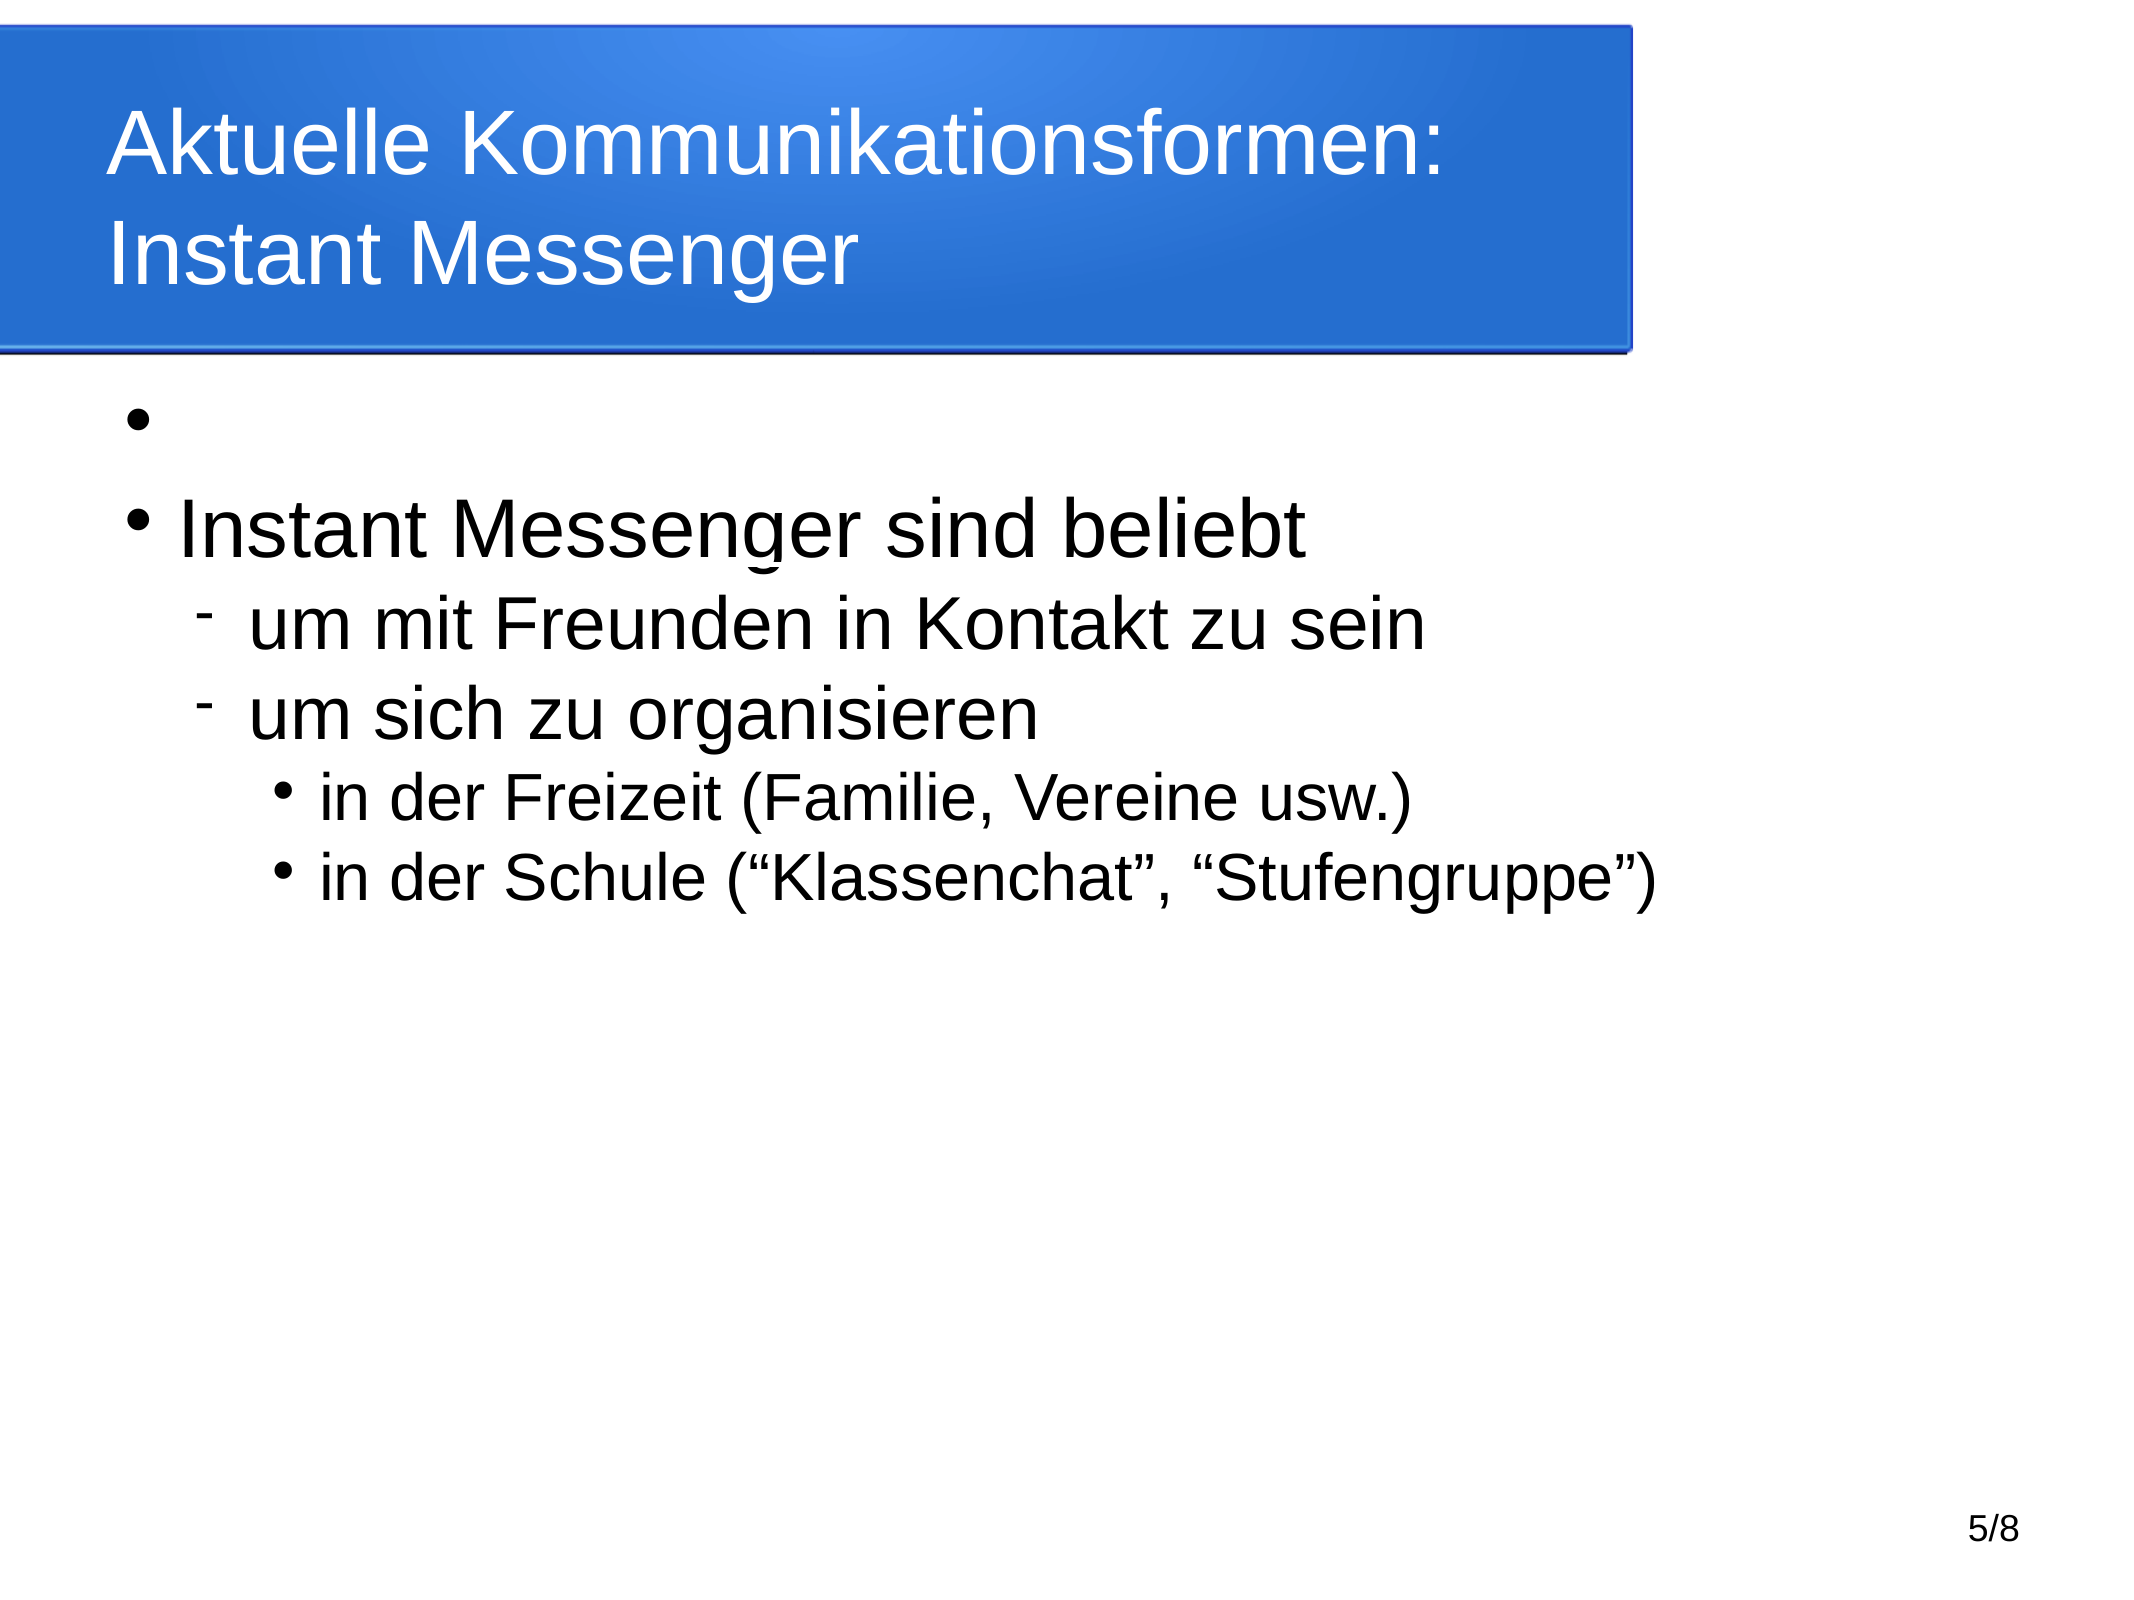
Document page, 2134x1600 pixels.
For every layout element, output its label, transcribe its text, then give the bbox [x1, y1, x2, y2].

text_box Aktuelle Kommunikationsformen: Instant Messenger [106, 60, 1593, 325]
picture [0, 22, 1638, 363]
text_box 5/8 [1953, 1496, 2088, 1554]
text_box Instant Messenger sind beliebt um mit Freunden in Kontakt zu sein um sich zu organisieren in der Freizeit (Familie, Vereine usw.) in der Schule (“Klassenchat”, “Stufengruppe”) [106, 374, 2027, 1485]
